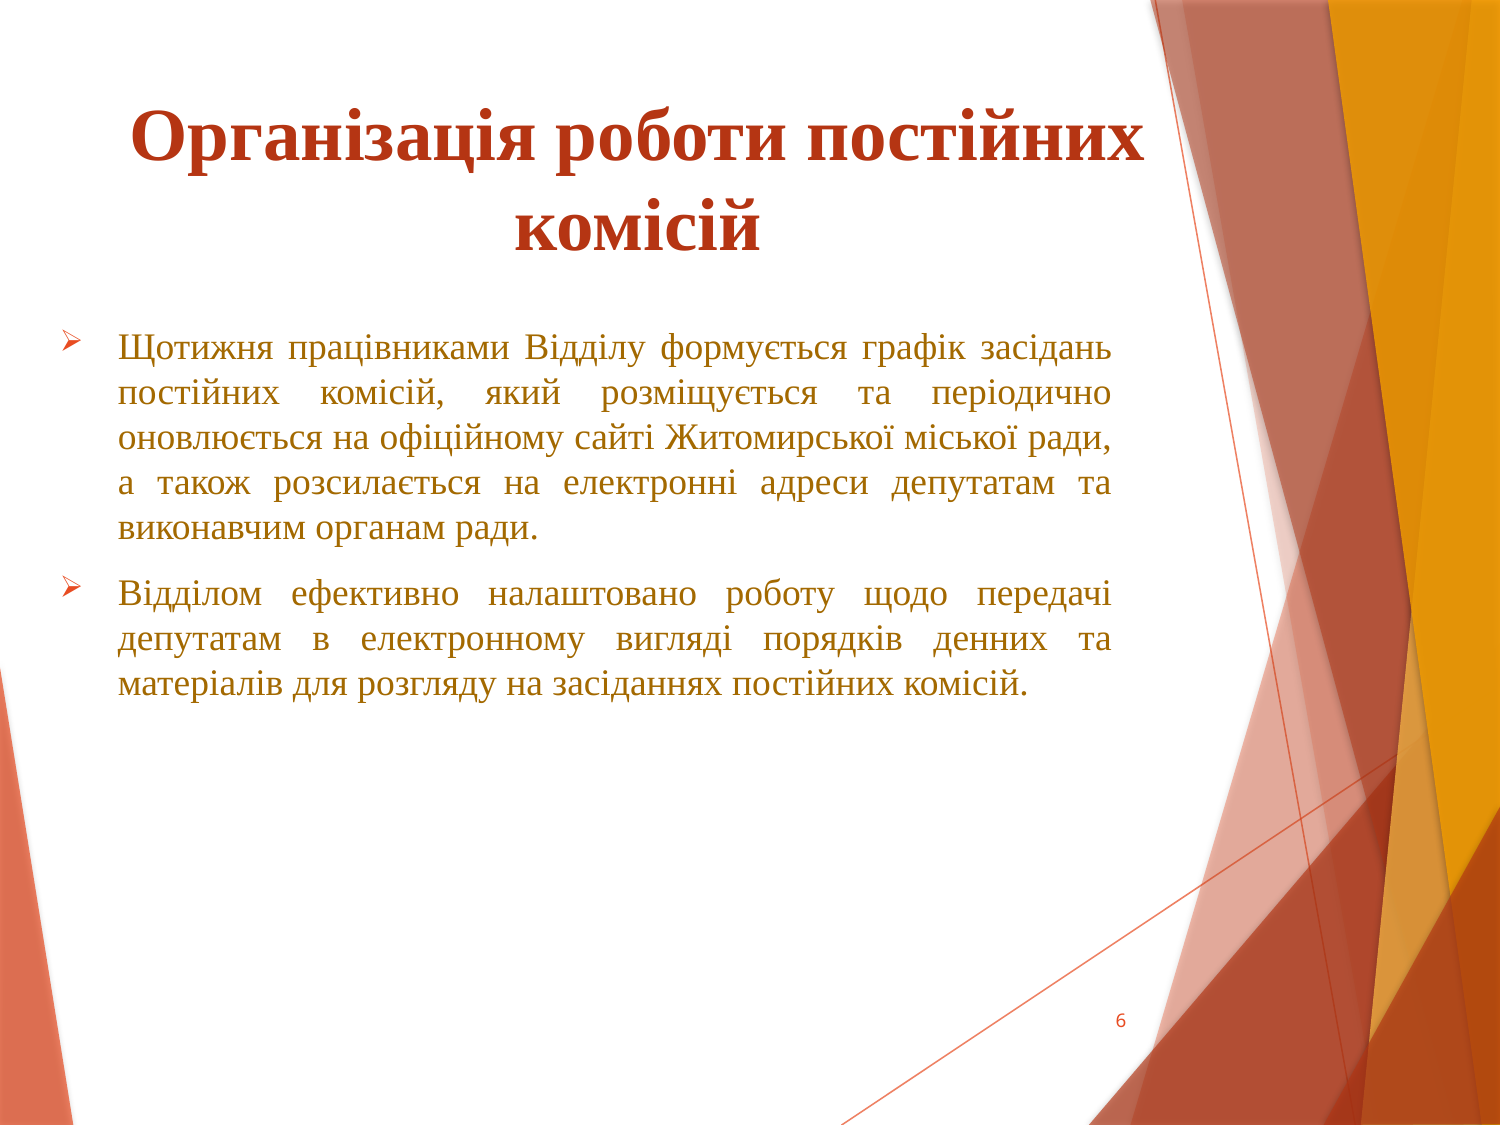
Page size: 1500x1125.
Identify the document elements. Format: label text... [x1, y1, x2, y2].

list Щотижня працівниками Відділу формується графік засідань постійних комісій, який розміщується та періодично оновлюється на офіційному сайті Житомирської міської ради, а також розсилається на електронні адреси депутатам та виконавчим органам ради. Відділом ефективно налаштовано роботу щодо передачі депутатам в електронному вигляді порядків денних та матеріалів для розгляду на засіданнях постійних комісій. [29, 314, 1128, 1012]
slide_number 6 [1057, 991, 1142, 1051]
title Організація роботи постійних комісій [53, 78, 1223, 159]
